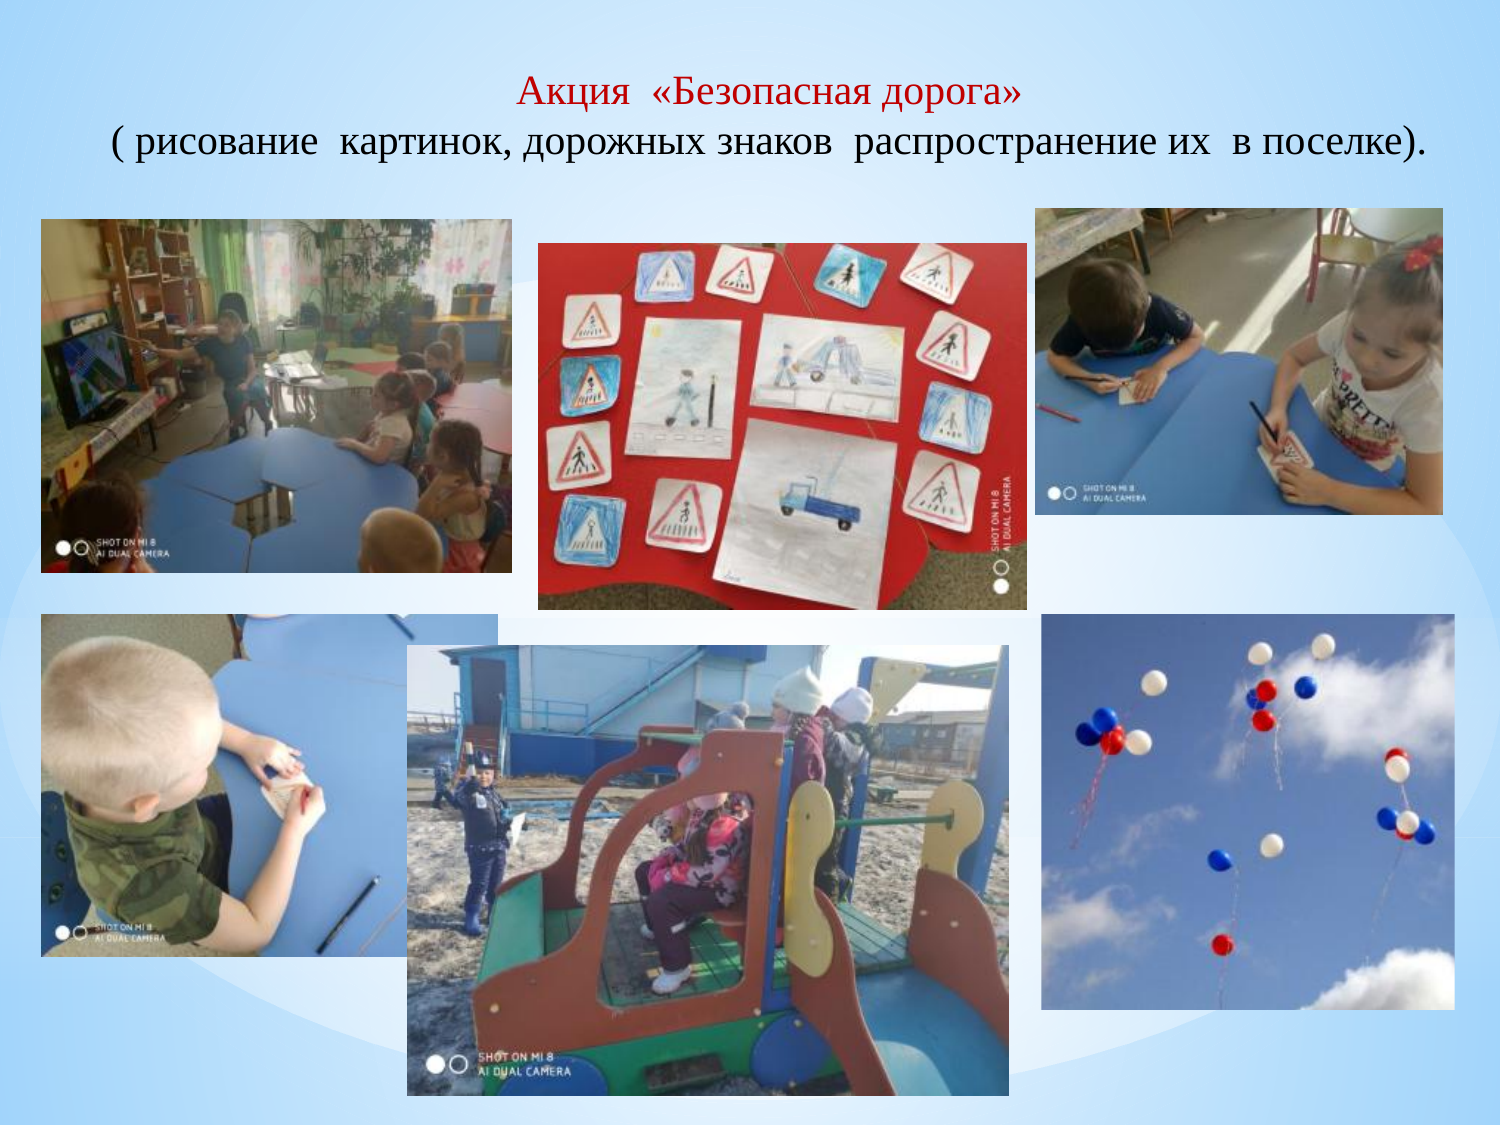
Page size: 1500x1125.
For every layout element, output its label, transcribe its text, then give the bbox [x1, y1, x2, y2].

picture [40, 613, 1009, 1097]
picture [1040, 613, 1455, 1010]
picture [1035, 208, 1443, 515]
picture [41, 219, 512, 573]
text_box Акция «Безопасная дорога» ( рисование картинок, дорожных знаков распространение их в поселке). [96, 55, 1443, 171]
picture [537, 243, 1027, 610]
